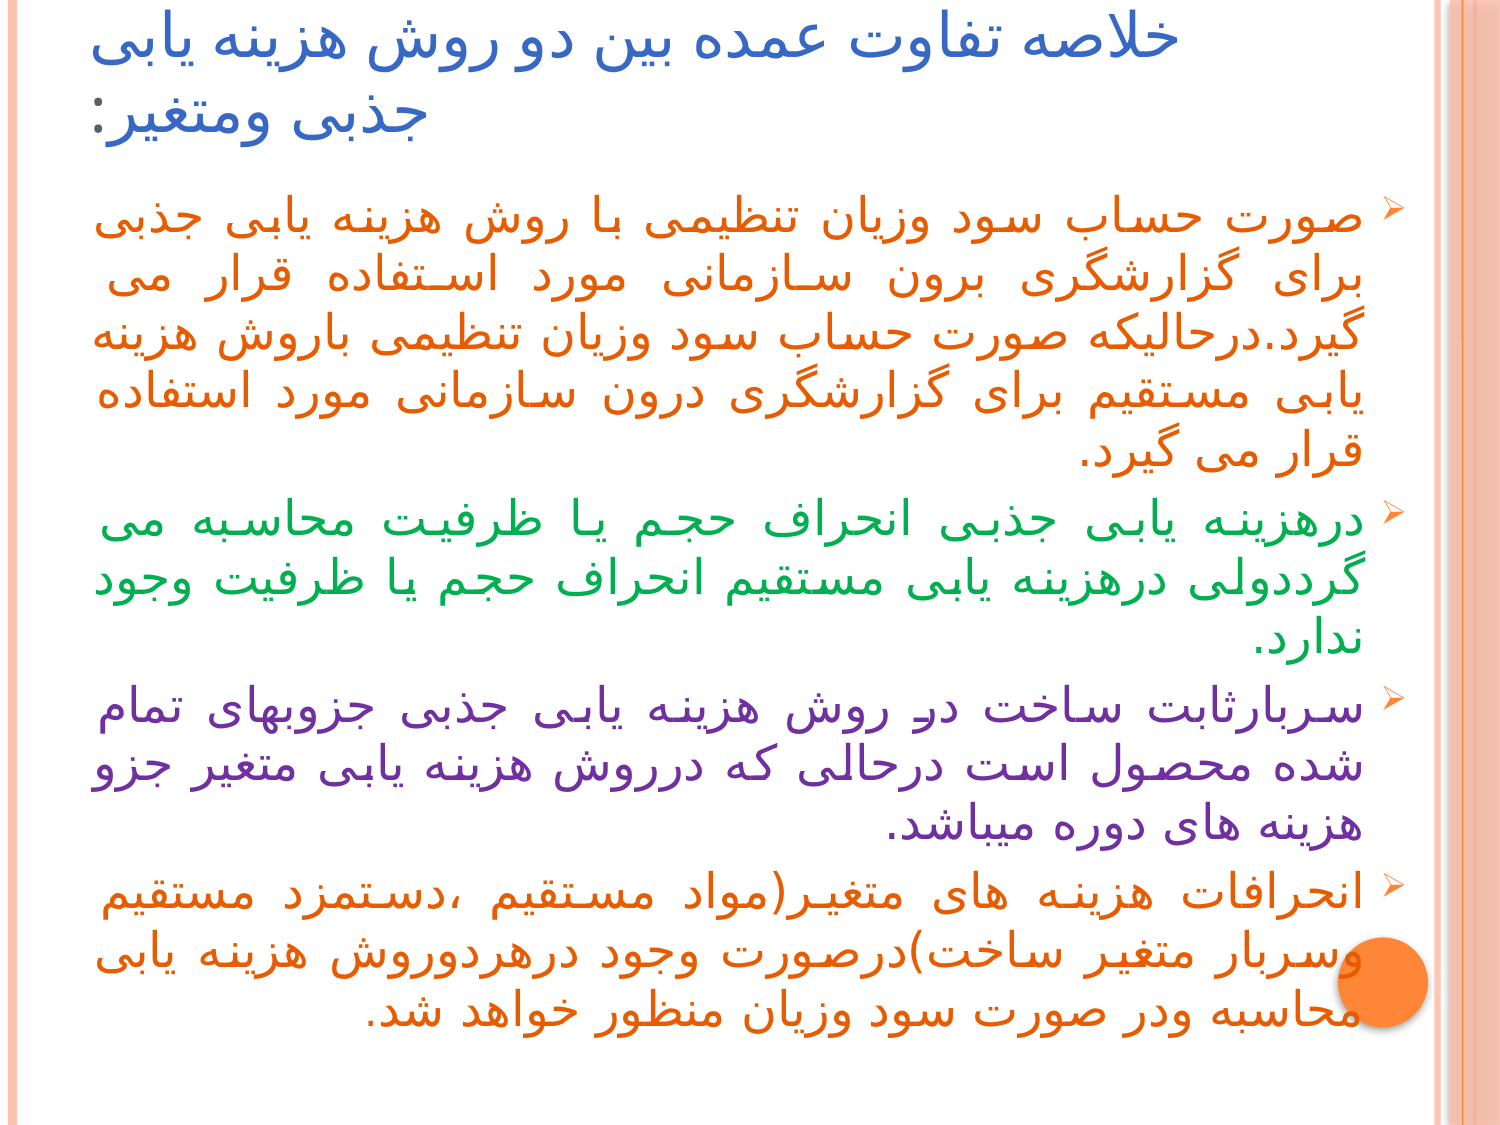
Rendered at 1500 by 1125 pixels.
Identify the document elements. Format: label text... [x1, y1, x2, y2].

title خلاصه تفاوت عمده بین دو روش هزینه یابی جذبی ومتغیر: [75, 45, 1300, 153]
list صورت حساب سود وزیان تنظیمی با روش هزینه یابی جذبی برای گزارشگری برون سازمانی مورد استفاده قرار می گیرد.درحالیکه صورت حساب سود وزیان تنظیمی باروش هزینه یابی مستقیم برای گزارشگری درون سازمانی مورد استفاده قرار می گیرد. درهزینه یابی جذبی انحراف حجم یا ظرفیت محاسبه می گرددولی درهزینه یابی مستقیم انحراف حجم یا ظرفیت وجود ندارد. سربارثابت ساخت در روش هزینه یابی جذبی جزوبهای تمام شده محصول است درحالی که درروش هزینه یابی متغیر جزو هزینه های دوره میباشد. انحرافات هزینه های متغیر(مواد مستقیم ،دستمزد مستقیم وسربار متغیر ساخت)درصورت وجود درهردوروش هزینه یابی محاسبه ودر صورت سود وزیان منظور خواهد شد. [75, 175, 1418, 1062]
